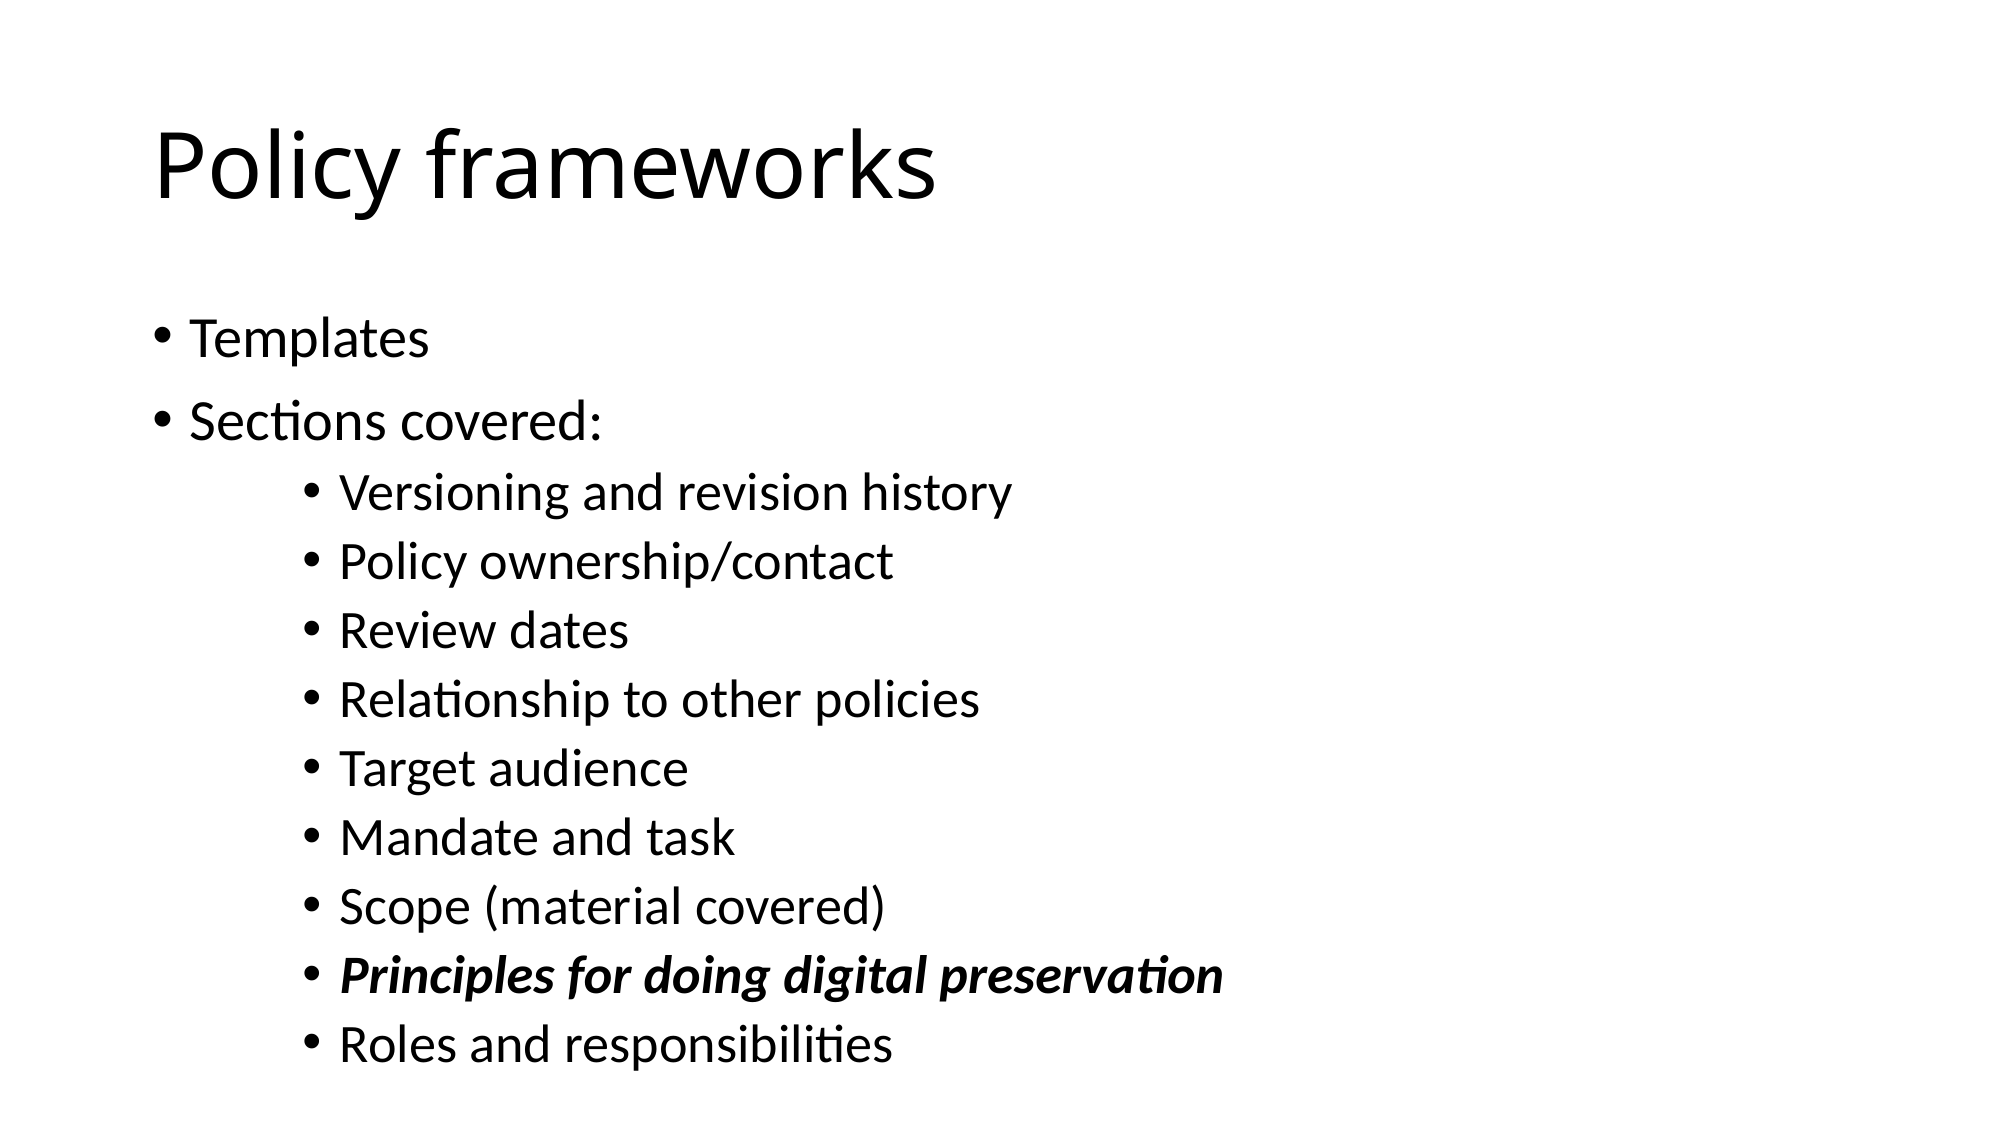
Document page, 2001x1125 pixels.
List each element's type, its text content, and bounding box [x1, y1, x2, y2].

title Policy frameworks [137, 59, 1863, 278]
list Templates Sections covered: Versioning and revision history Policy ownership/contact Review dates Relationship to other policies Target audience Mandate and task Scope (material covered) Principles for doing digital preservation Roles and responsibilities [137, 299, 1863, 1092]
